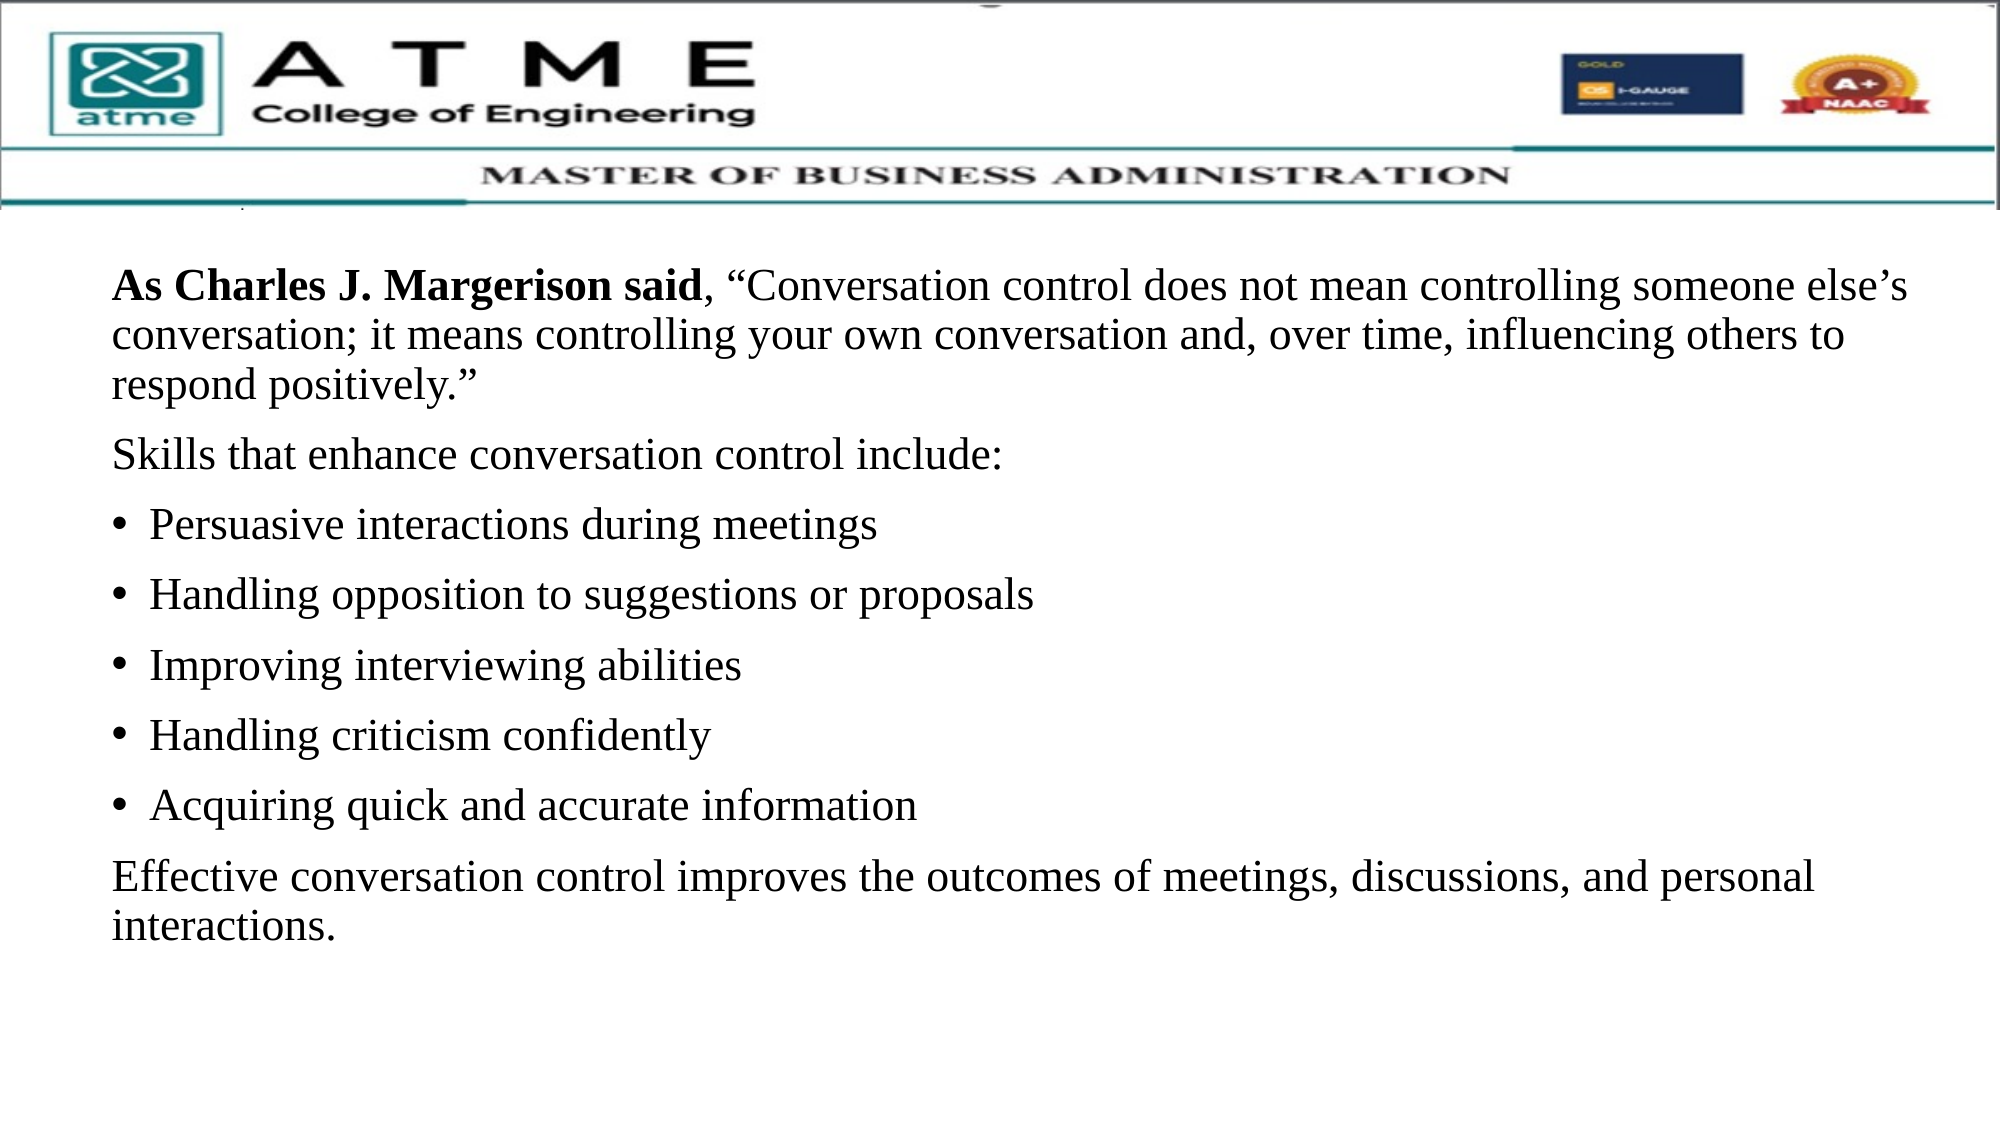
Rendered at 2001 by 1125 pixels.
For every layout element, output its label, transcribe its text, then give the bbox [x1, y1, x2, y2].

picture [0, 0, 2000, 210]
list As Charles J. Margerison said, “Conversation control does not mean controlling someone else’s conversation; it means controlling your own conversation and, over time, influencing others to respond positively.” Skills that enhance conversation control include: Persuasive interactions during meetings Handling opposition to suggestions or proposals Improving interviewing abilities Handling criticism confidently Acquiring quick and accurate information Effective conversation control improves the outcomes of meetings, discussions, and personal interactions. [96, 253, 1937, 1062]
